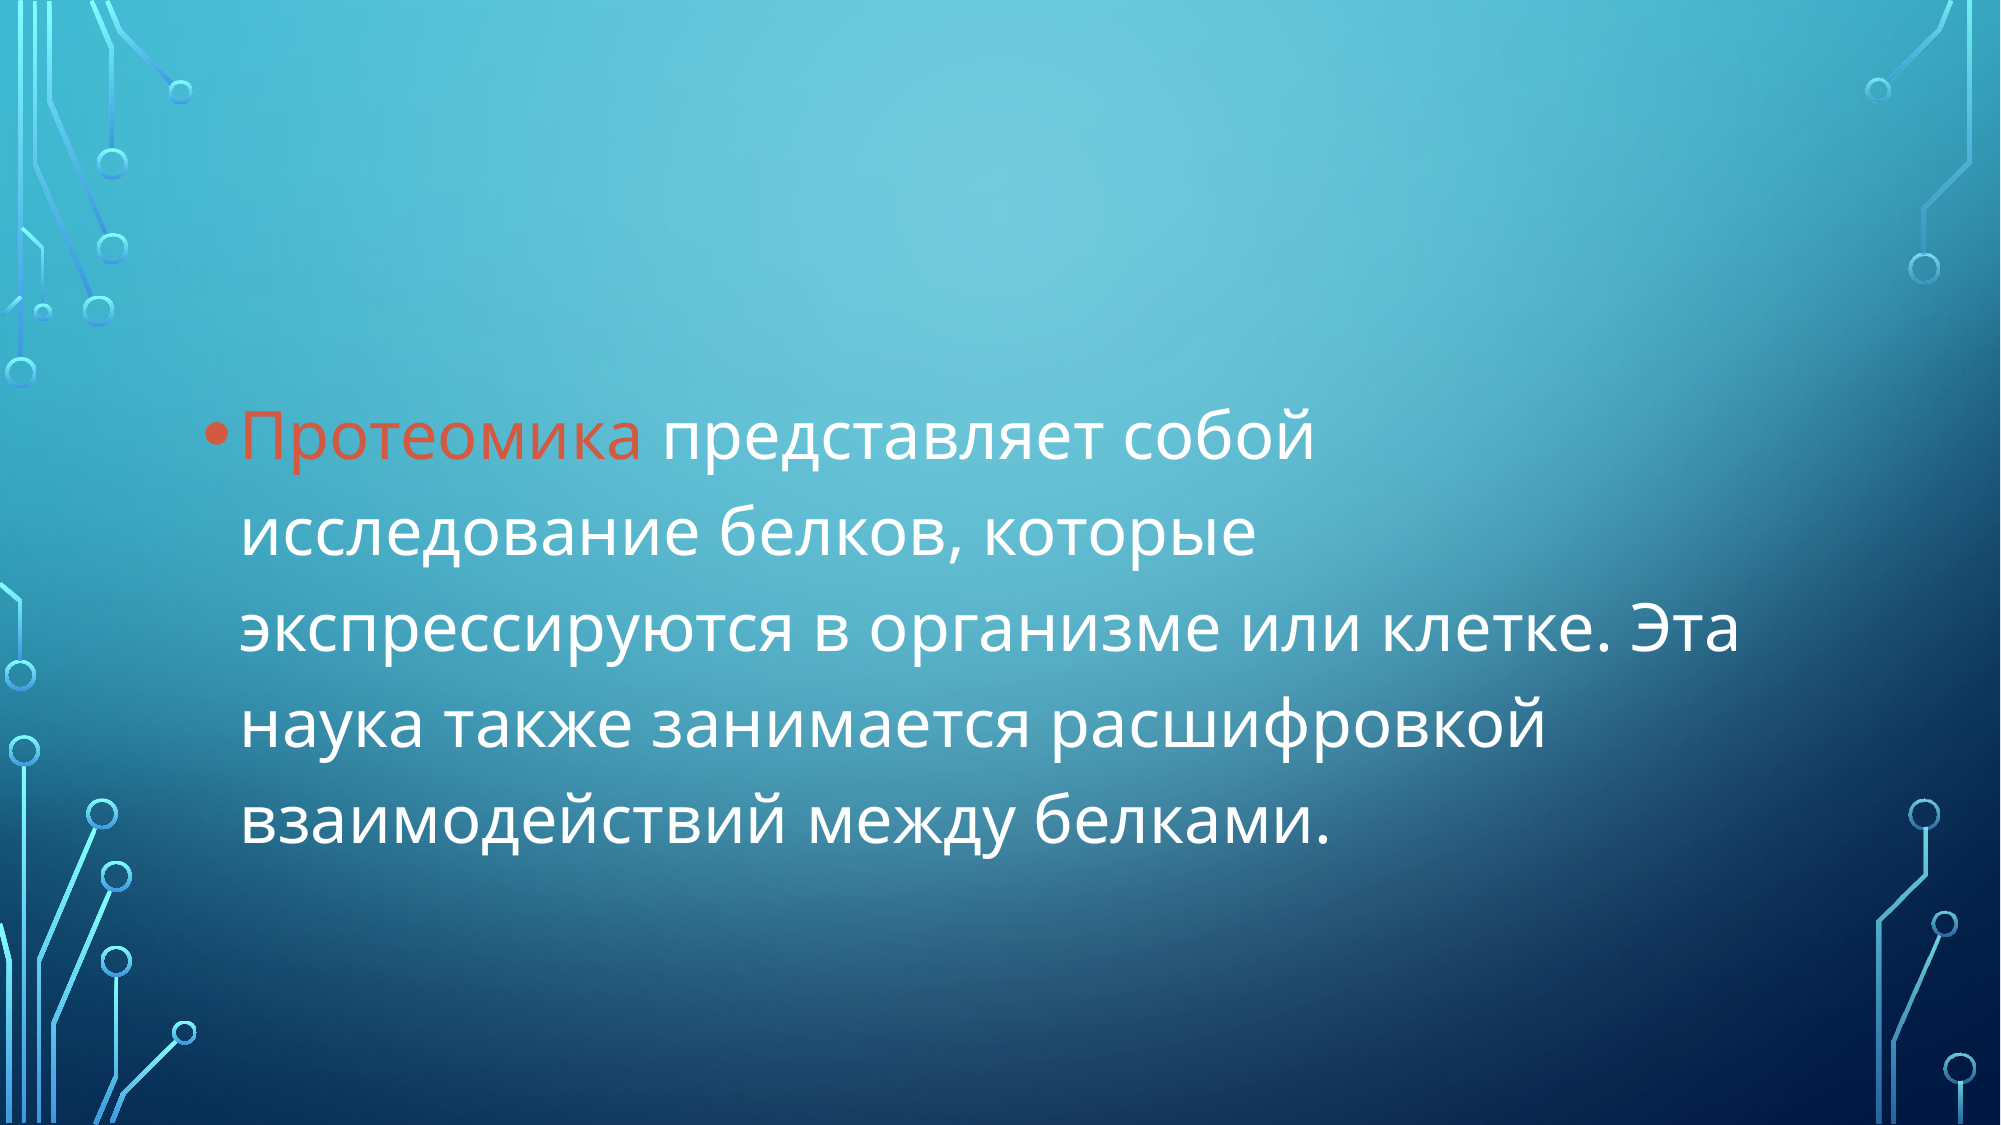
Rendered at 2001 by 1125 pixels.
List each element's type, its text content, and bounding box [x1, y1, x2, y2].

list Протеомика представляет собой исследование белков, которые экспрессируются в организме или клетке. Эта наука также занимается расшифровкой взаимодействий между белками. [187, 369, 1813, 950]
